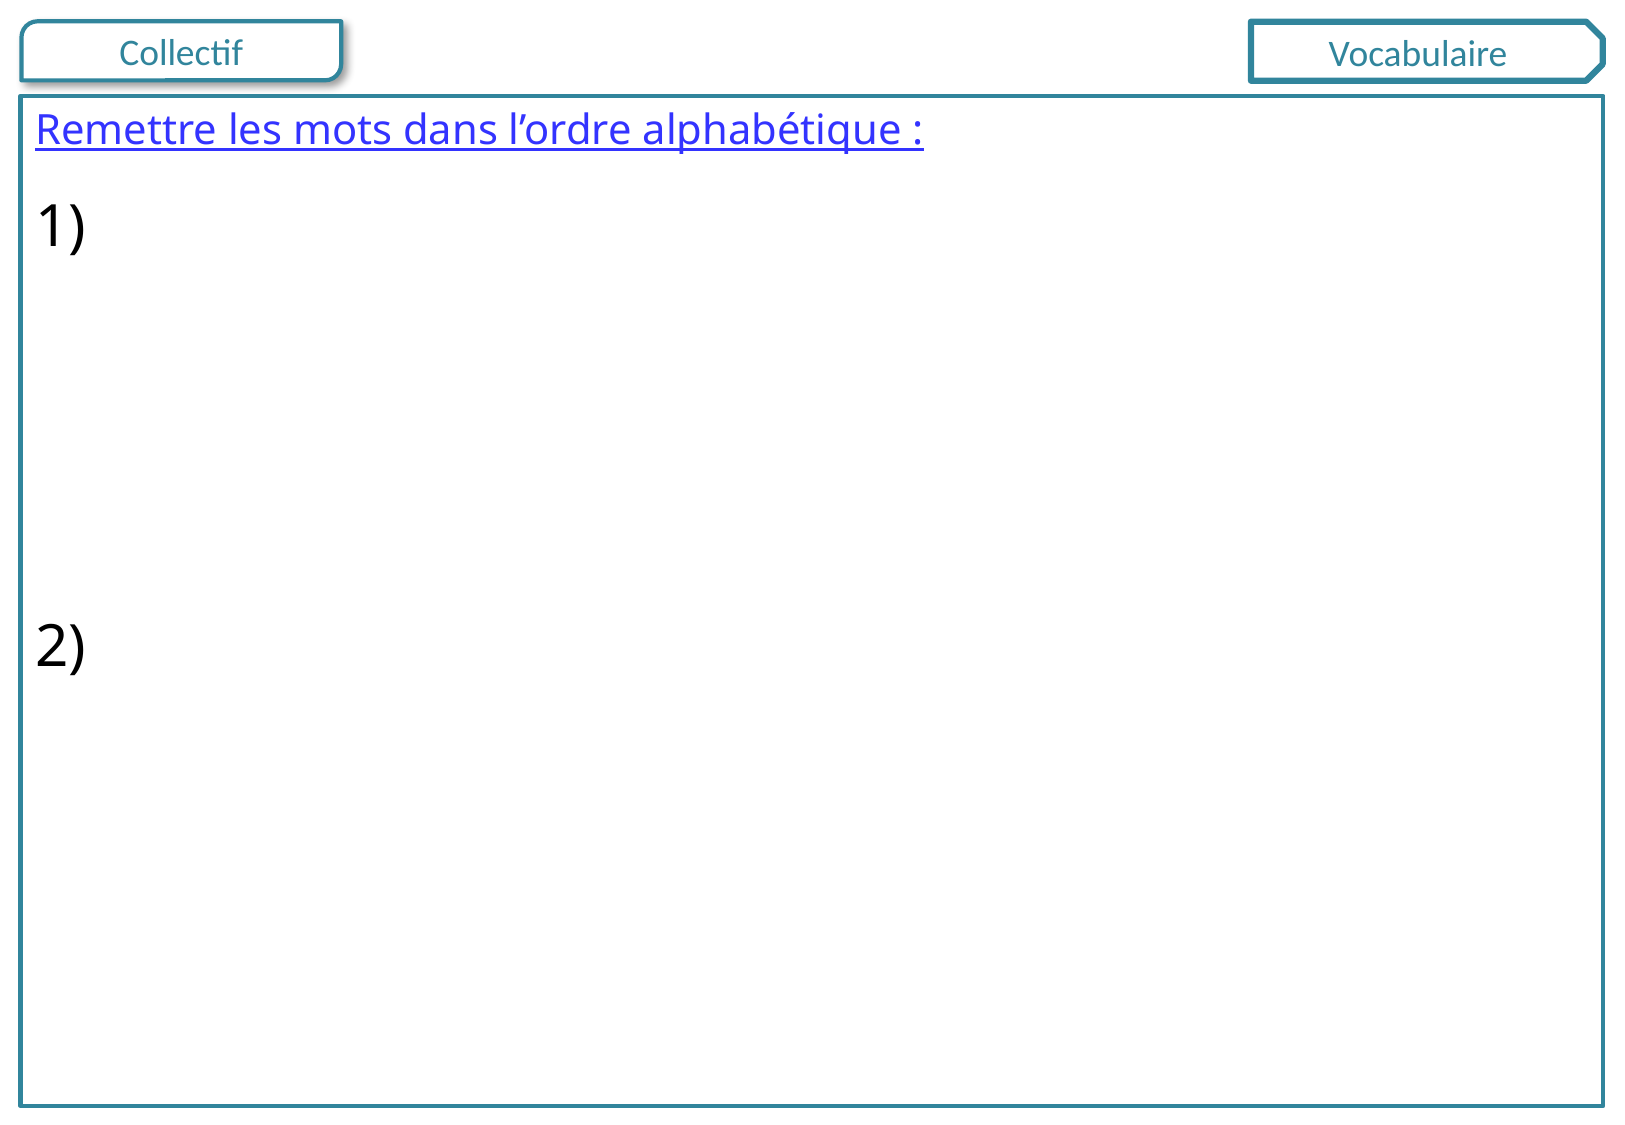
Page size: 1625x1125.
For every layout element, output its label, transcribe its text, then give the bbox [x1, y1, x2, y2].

list Remettre les mots dans l’ordre alphabétique : 1) 2) [18, 94, 1605, 1108]
list Vocabulaire [1251, 21, 1585, 81]
